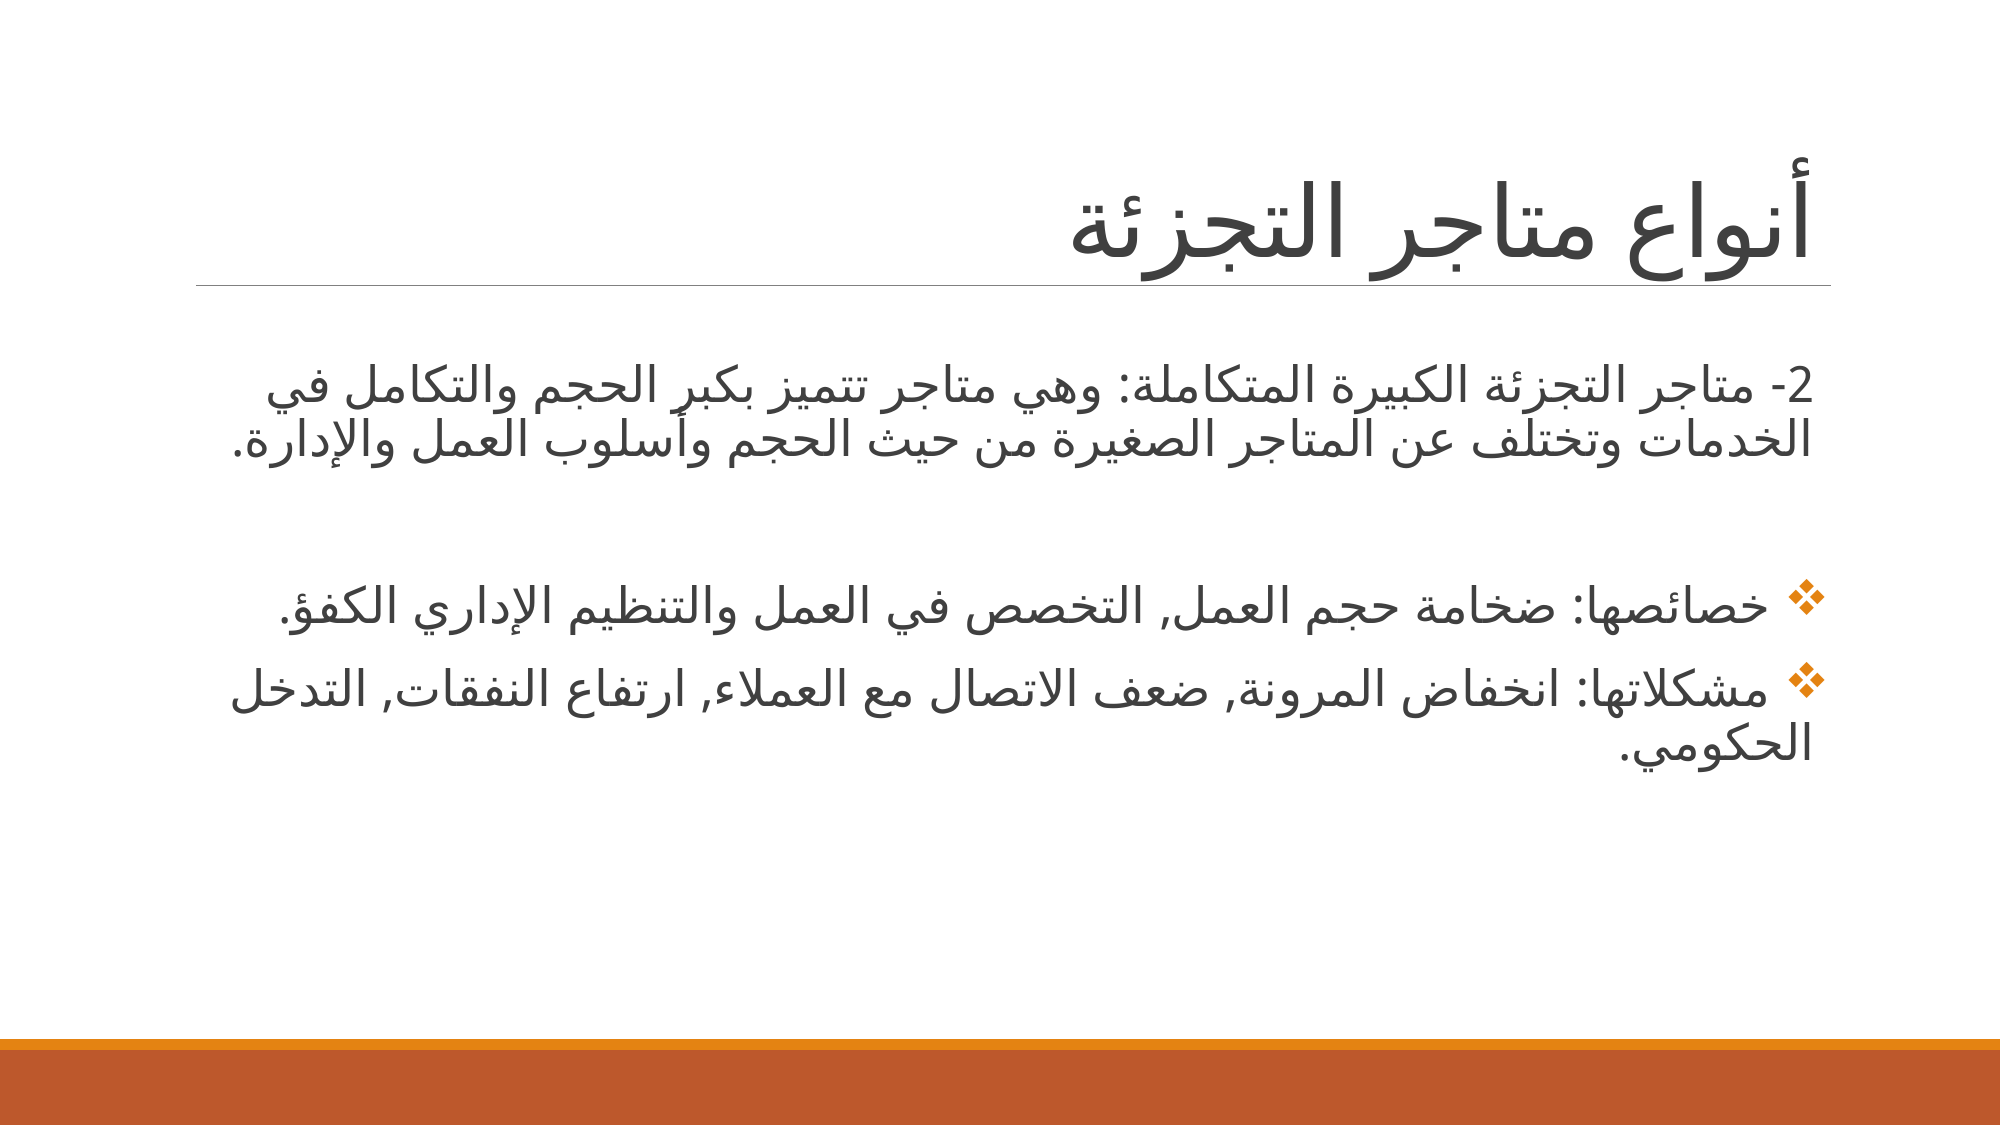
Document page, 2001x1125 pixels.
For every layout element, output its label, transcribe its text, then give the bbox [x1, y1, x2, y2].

title أنواع متاجر التجزئة [180, 47, 1830, 285]
list 2- متاجر التجزئة الكبيرة المتكاملة: وهي متاجر تتميز بكبر الحجم والتكامل في الخدمات وتختلف عن المتاجر الصغيرة من حيث الحجم وأسلوب العمل والإدارة. خصائصها: ضخامة حجم العمل, التخصص في العمل والتنظيم الإداري الكفؤ. مشكلاتها: انخفاض المرونة, ضعف الاتصال مع العملاء, ارتفاع النفقات, التدخل الحكومي. [180, 352, 1830, 963]
